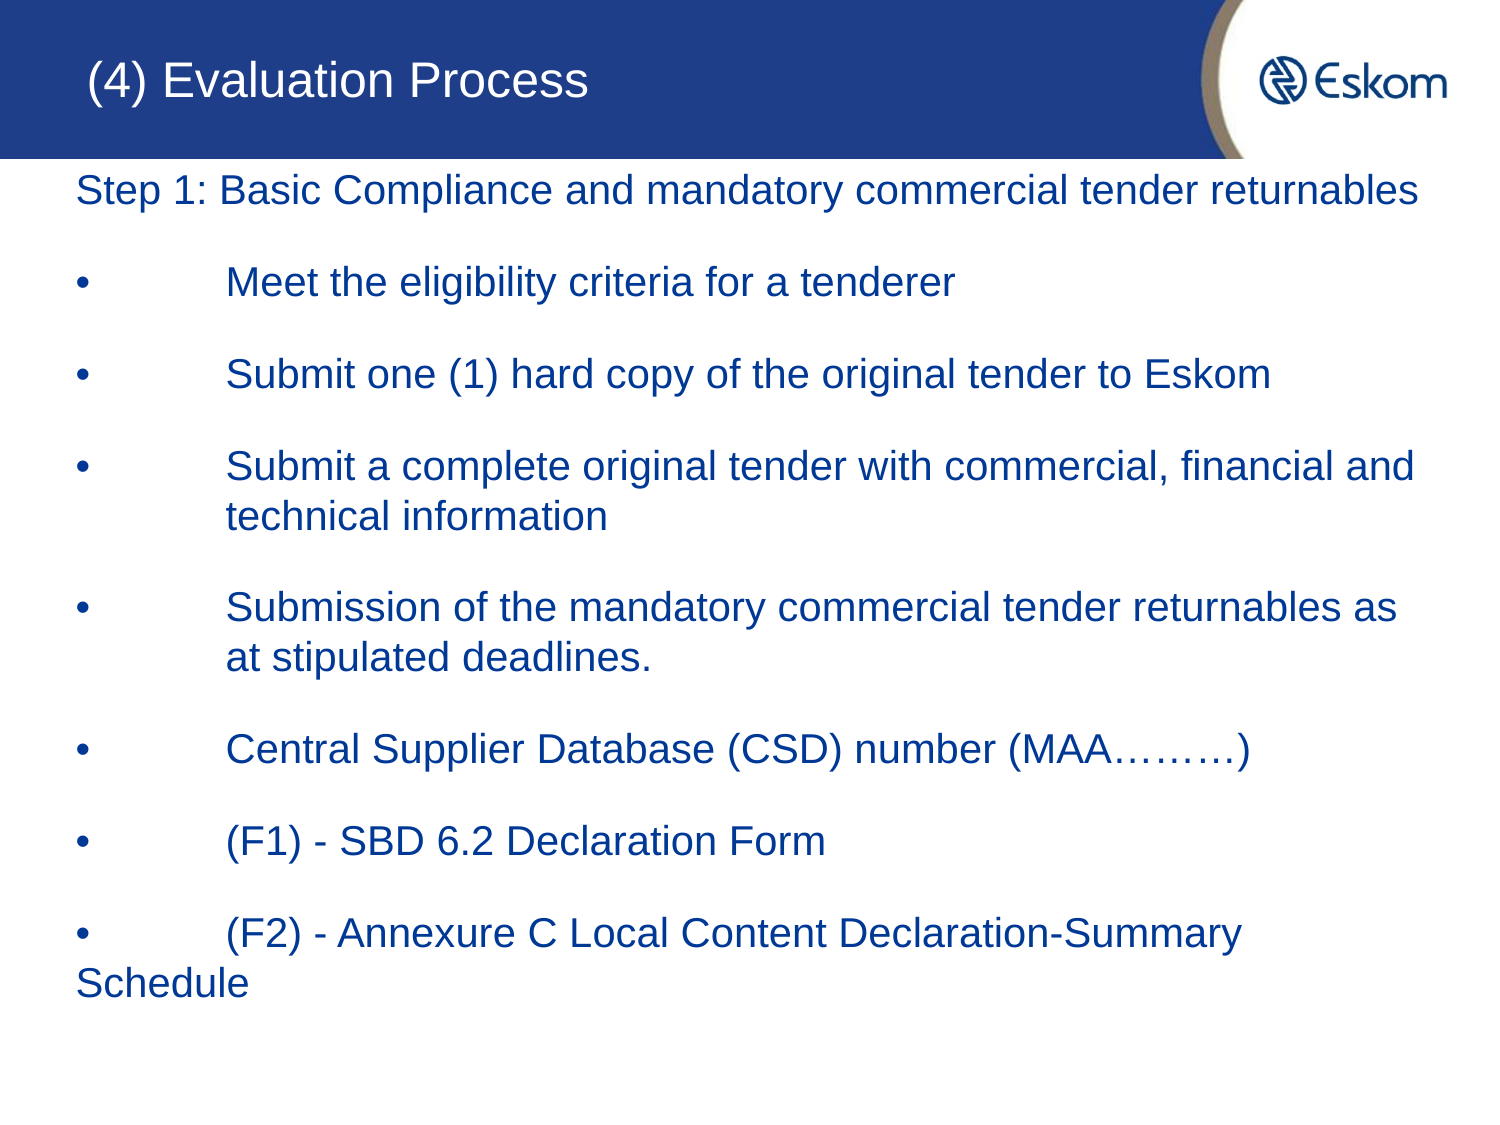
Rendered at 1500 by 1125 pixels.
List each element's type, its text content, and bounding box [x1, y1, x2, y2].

picture [1257, 55, 1450, 105]
picture [0, 0, 1246, 159]
list Step 1: Basic Compliance and mandatory commercial tender returnables • Meet the eligibility criteria for a tenderer • Submit one (1) hard copy of the original tender to Eskom • Submit a complete original tender with commercial, financial and technical information • Submission of the mandatory commercial tender returnables as at stipulated deadlines. • Central Supplier Database (CSD) number (MAA………) • (F1) - SBD 6.2 Declaration Form • (F2) - Annexure C Local Content Declaration-Summary Schedule [60, 160, 1436, 1071]
title (4) Evaluation Process [71, 27, 1142, 137]
